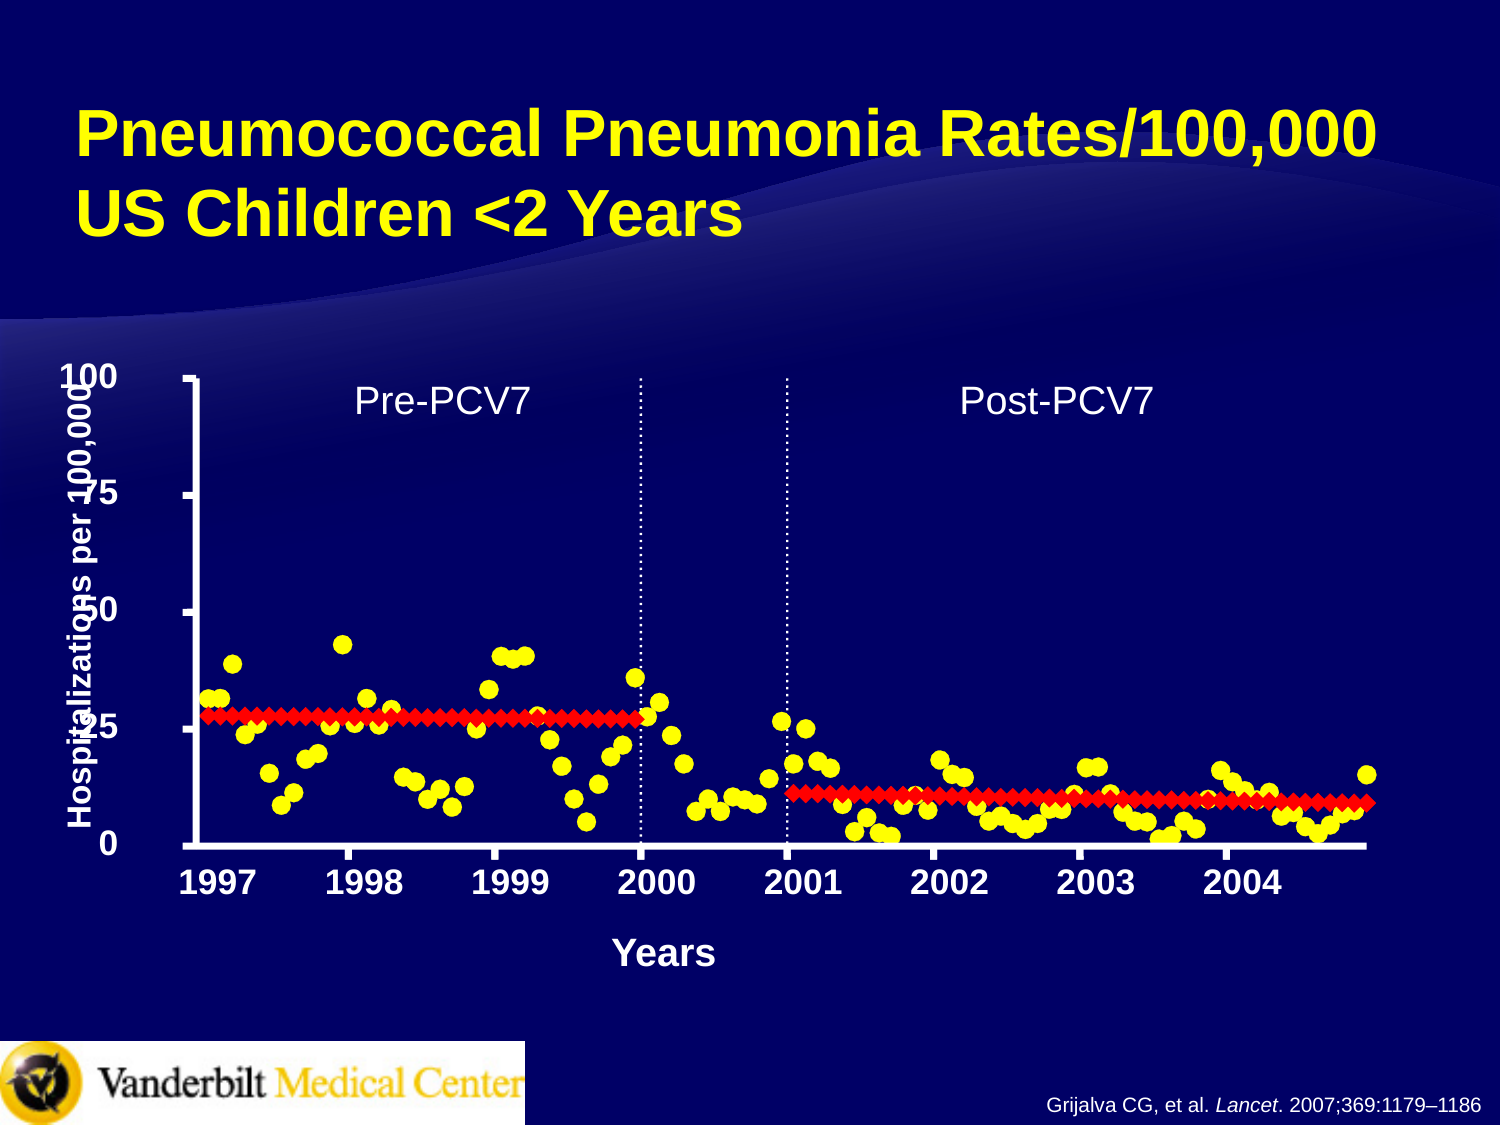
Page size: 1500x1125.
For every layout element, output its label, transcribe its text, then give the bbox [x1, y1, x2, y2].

title Pneumococcal Pneumonia Rates/100,000 US Children <2 Years [75, 87, 1425, 338]
picture [0, 1041, 525, 1125]
text_box Grijalva CG, et al. Lancet. 2007;369:1179–1186 [537, 1087, 1488, 1125]
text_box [0, 265, 1377, 976]
